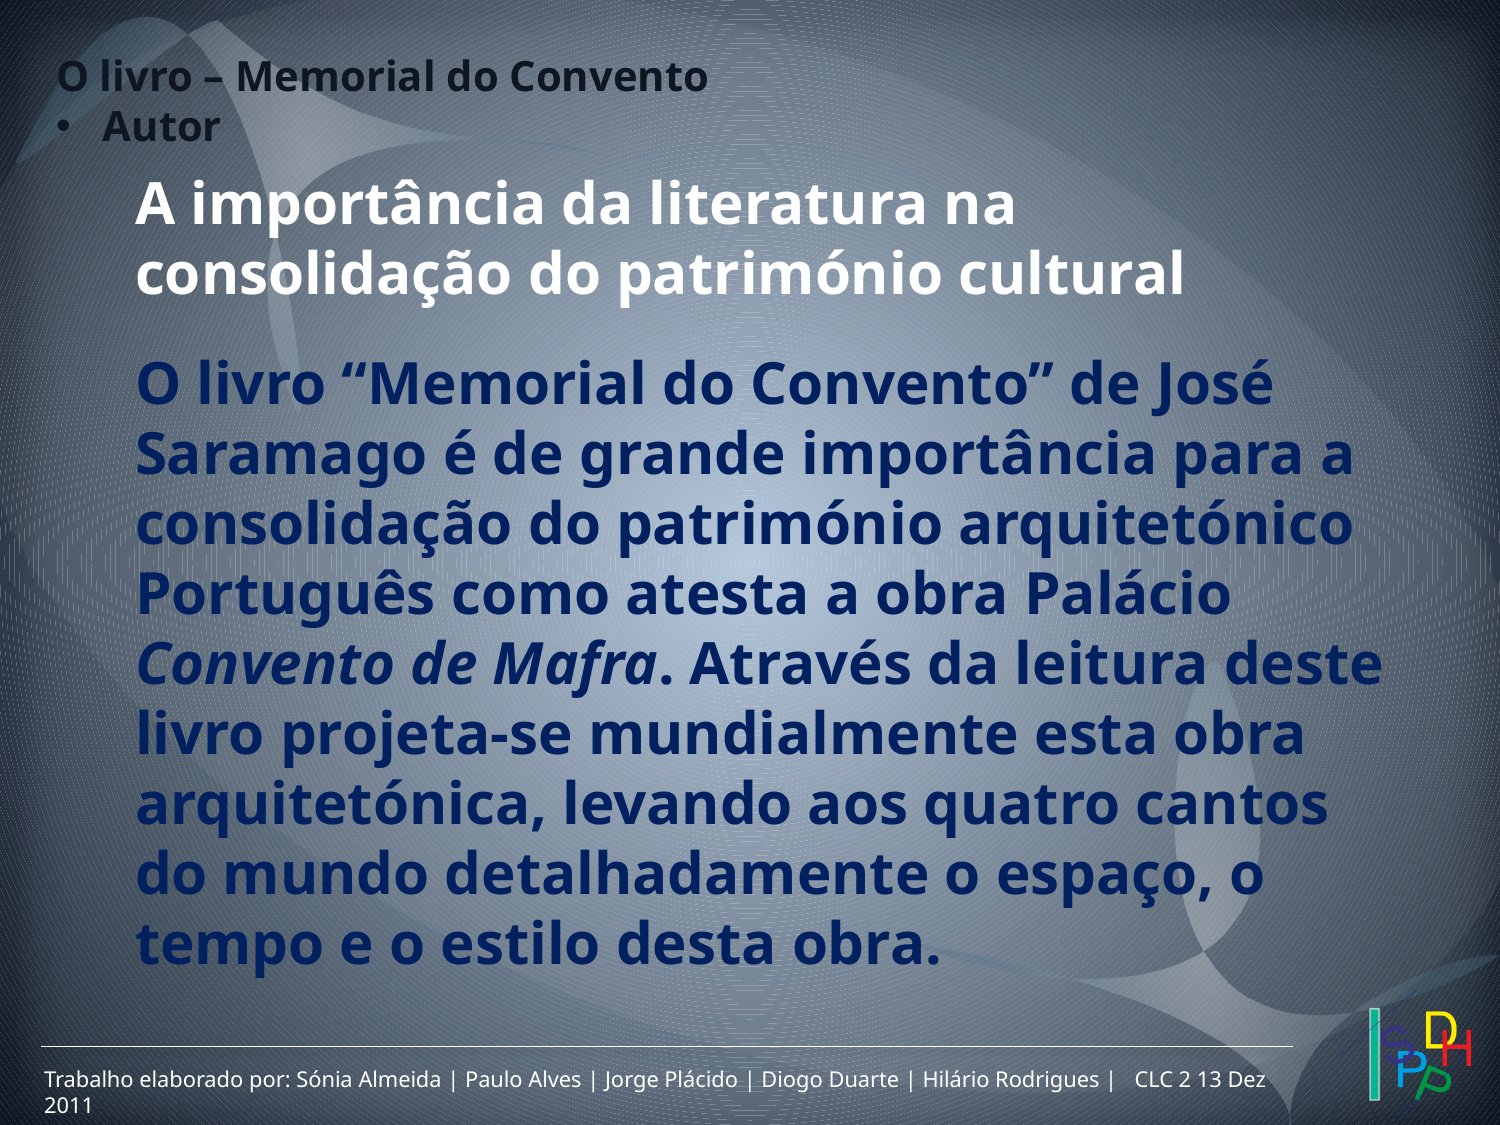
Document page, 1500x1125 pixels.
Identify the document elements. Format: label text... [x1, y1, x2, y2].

picture [0, 0, 1500, 1125]
text_box O livro – Memorial do Convento Autor [41, 42, 792, 158]
text_box Trabalho elaborado por: Sónia Almeida | Paulo Alves | Jorge Plácido | Diogo Duarte | Hilário Rodrigues | CLC 2 13 Dez 2011 [29, 1058, 1294, 1125]
text_box A importância da literatura na consolidação do património cultural [120, 158, 1336, 314]
text_box O livro “Memorial do Convento” de José Saramago é de grande importância para a consolidação do património arquitetónico Português como atesta a obra Palácio Convento de Mafra. Através da leitura deste livro projeta-se mundialmente esta obra arquitetónica, levando aos quatro cantos do mundo detalhadamente o espaço, o tempo e o estilo desta obra. [120, 339, 1432, 1054]
